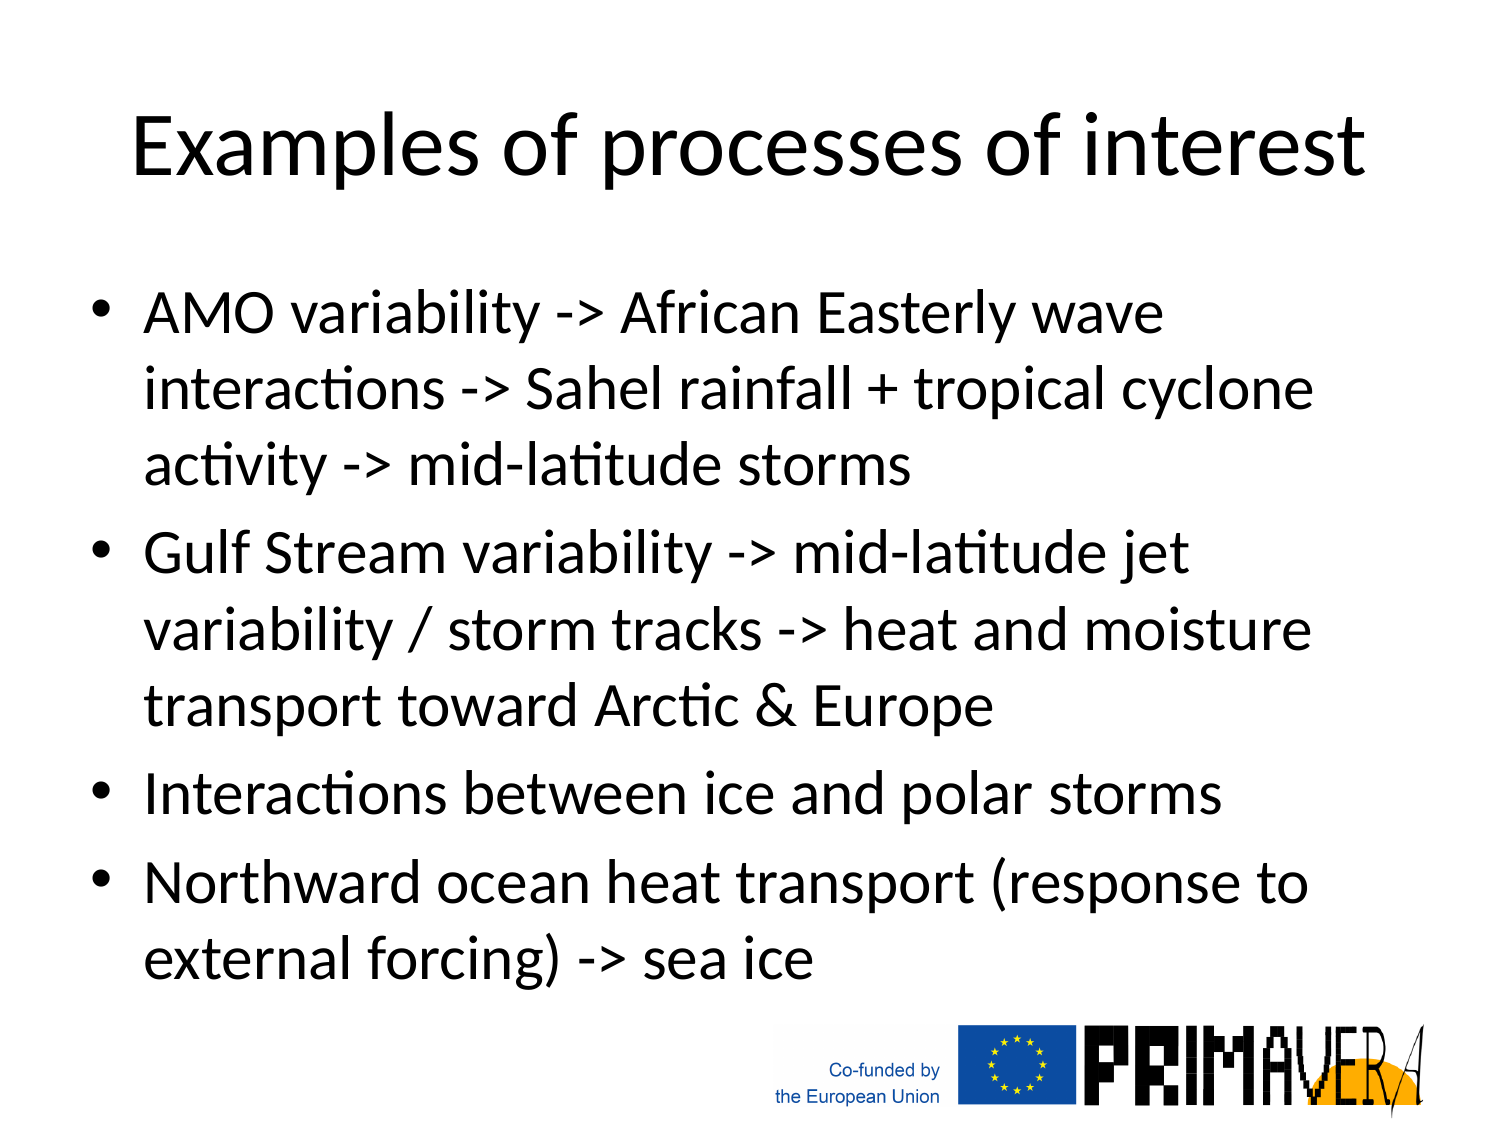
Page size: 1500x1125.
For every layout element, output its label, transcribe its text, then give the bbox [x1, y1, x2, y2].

picture [773, 1024, 1077, 1107]
title Examples of processes of interest [75, 45, 1425, 233]
list AMO variability -> African Easterly wave interactions -> Sahel rainfall + tropical cyclone activity -> mid-latitude storms Gulf Stream variability -> mid-latitude jet variability / storm tracks -> heat and moisture transport toward Arctic & Europe Interactions between ice and polar storms Northward ocean heat transport (response to external forcing) -> sea ice [75, 262, 1425, 1005]
